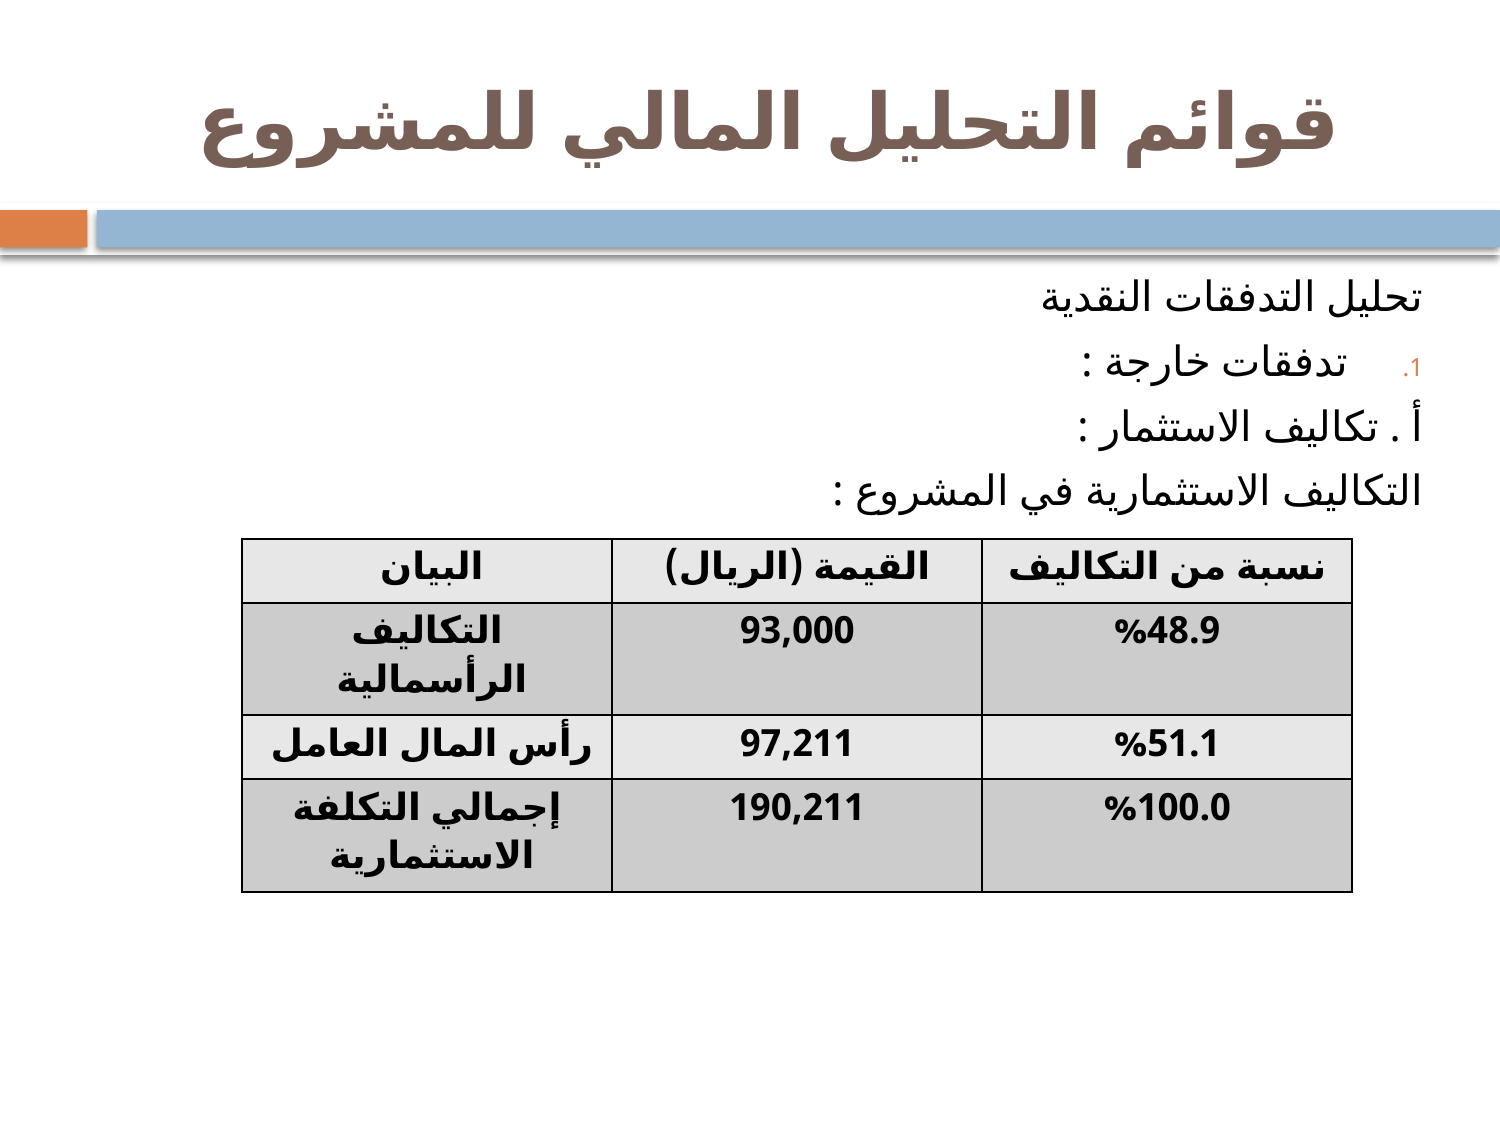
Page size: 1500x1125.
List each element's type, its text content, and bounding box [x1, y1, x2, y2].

table_header القيمة (الريال) [613, 540, 981, 602]
list تحليل التدفقات النقدية تدفقات خارجة : أ . تكاليف الاستثمار : التكاليف الاستثمارية في المشروع : [100, 262, 1438, 1000]
table_cell %100.0 [983, 780, 1351, 891]
table_cell 93,000 [613, 604, 981, 714]
table_cell رأس المال العامل [243, 716, 611, 778]
table_header البيان [243, 540, 611, 602]
table_cell إجمالي التكلفة الاستثمارية [243, 780, 611, 891]
table_cell التكاليف الرأسمالية [243, 604, 611, 714]
title قوائم التحليل المالي للمشروع [100, 37, 1438, 200]
table_cell %51.1 [983, 716, 1351, 778]
table_cell 190,211 [613, 780, 981, 891]
table_cell %48.9 [983, 604, 1351, 714]
table_header نسبة من التكاليف [983, 540, 1351, 602]
table_cell 97,211 [613, 716, 981, 778]
